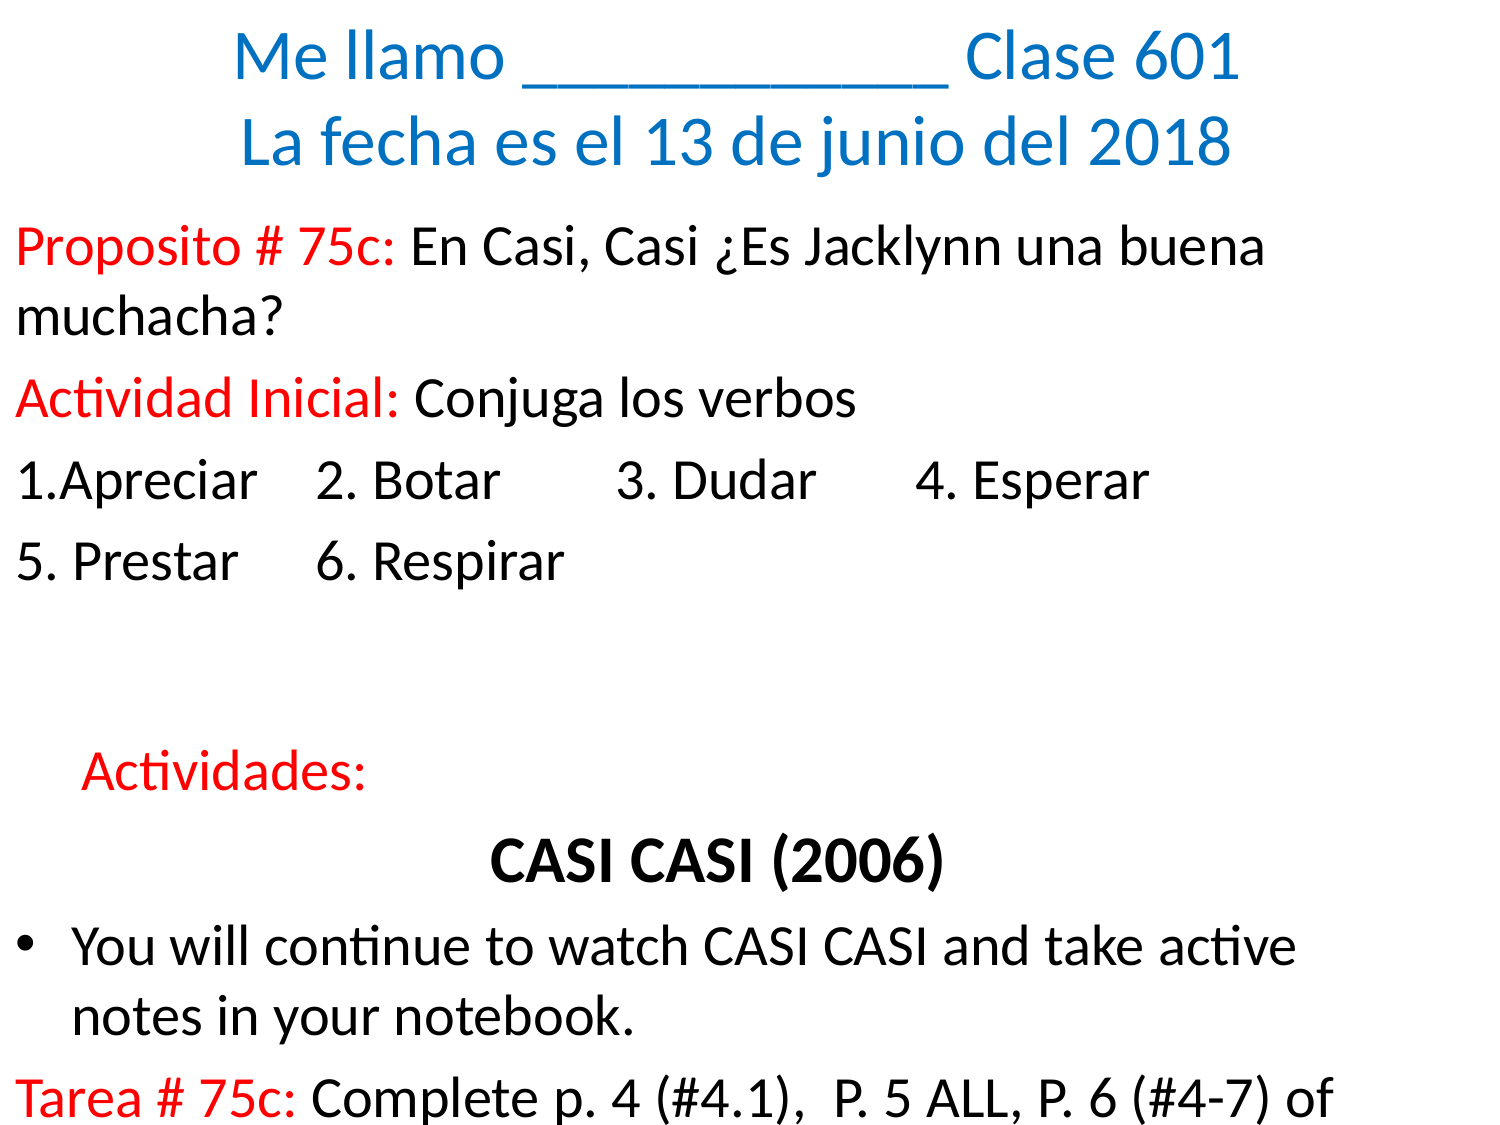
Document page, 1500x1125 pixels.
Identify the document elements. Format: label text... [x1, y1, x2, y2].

list Proposito # 75c: En Casi, Casi ¿Es Jacklynn una buena muchacha? Actividad Inicial: Conjuga los verbos 1.Apreciar 2. Botar 3. Dudar 4. Esperar 5. Prestar 6. Respirar Actividades: CASI CASI (2006) You will continue to watch CASI CASI and take active notes in your notebook. Tarea # 75c: Complete p. 4 (#4.1), P. 5 ALL, P. 6 (#4-7) of the CASI CASI Spanish Study Guide. [0, 200, 1438, 963]
title Me llamo ____________ Clase 601 La fecha es el 13 de junio del 2018 [62, 0, 1413, 188]
